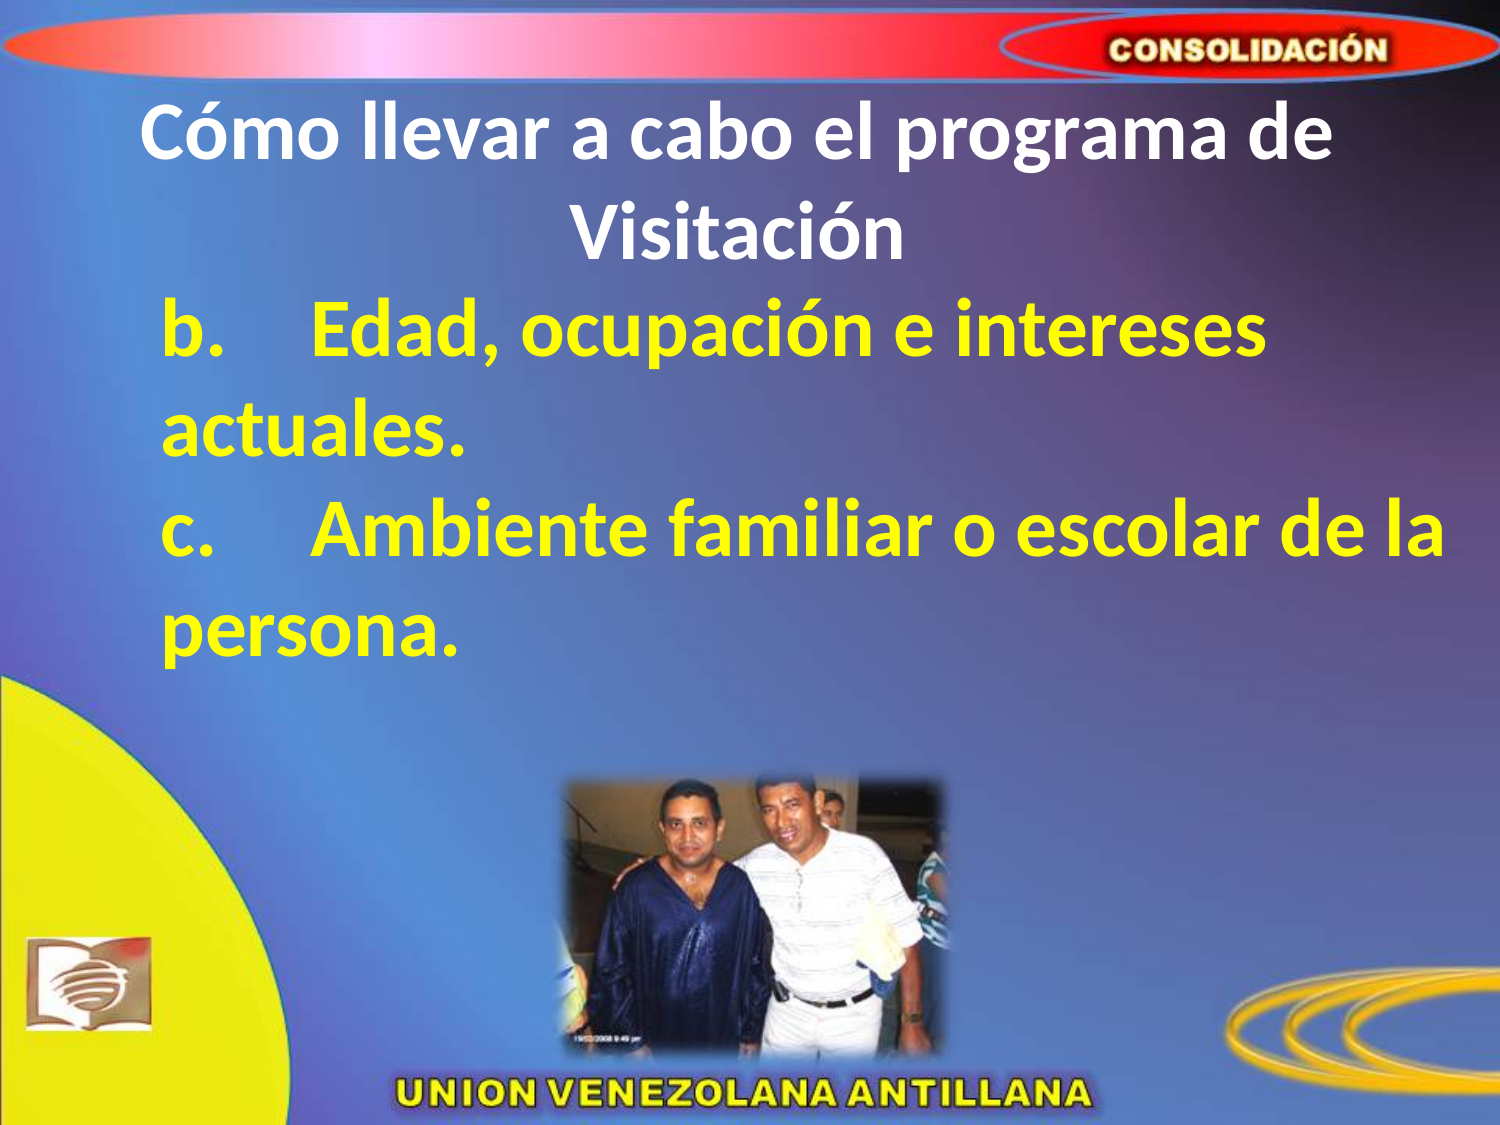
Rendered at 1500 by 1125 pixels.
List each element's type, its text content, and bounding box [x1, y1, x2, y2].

title Cómo llevar a cabo el programa de Visitación [0, 82, 1489, 270]
picture [0, 0, 1500, 1125]
list b. Edad, ocupación e intereses actuales. c. Ambiente familiar o escolar de la persona. [23, 270, 1465, 1008]
